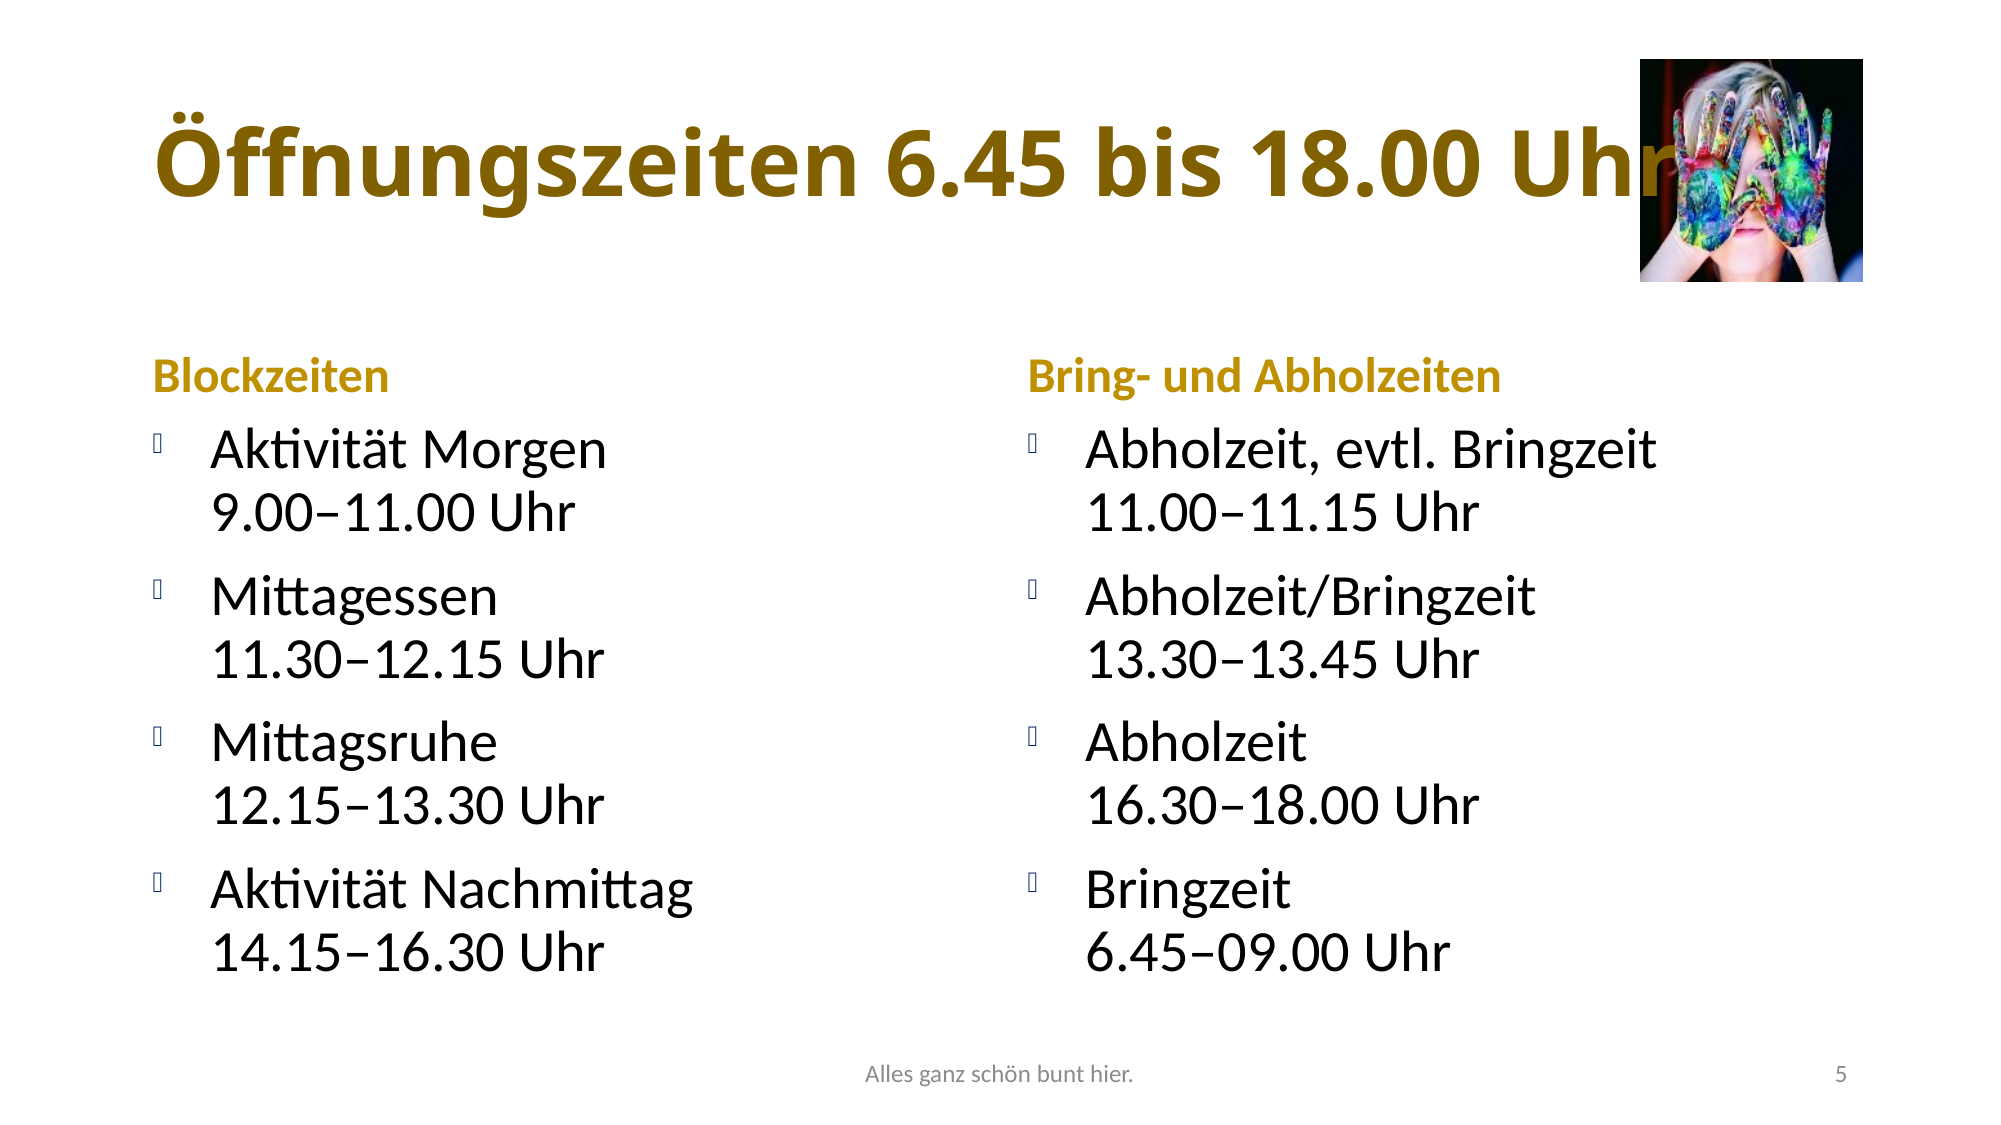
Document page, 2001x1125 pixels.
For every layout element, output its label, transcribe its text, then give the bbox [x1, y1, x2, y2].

list Blockzeiten [137, 275, 984, 410]
slide_number 5 [1412, 1042, 1863, 1103]
list Abholzeit, evtl. Bringzeit 11.00–11.15 Uhr Abholzeit/Bringzeit 13.30–13.45 Uhr Abholzeit 16.30–18.00 Uhr Bringzeit 6.45–09.00 Uhr [1012, 410, 1863, 1016]
footer Alles ganz schön bunt hier. [662, 1042, 1338, 1103]
list Aktivität Morgen 9.00–11.00 Uhr Mittagessen 11.30–12.15 Uhr Mittagsruhe 12.15–13.30 Uhr Aktivität Nachmittag 14.15–16.30 Uhr [137, 410, 984, 1016]
list Bring- und Abholzeiten [1012, 275, 1863, 410]
title Öffnungszeiten 6.45 bis 18.00 Uhr [137, 58, 1863, 276]
